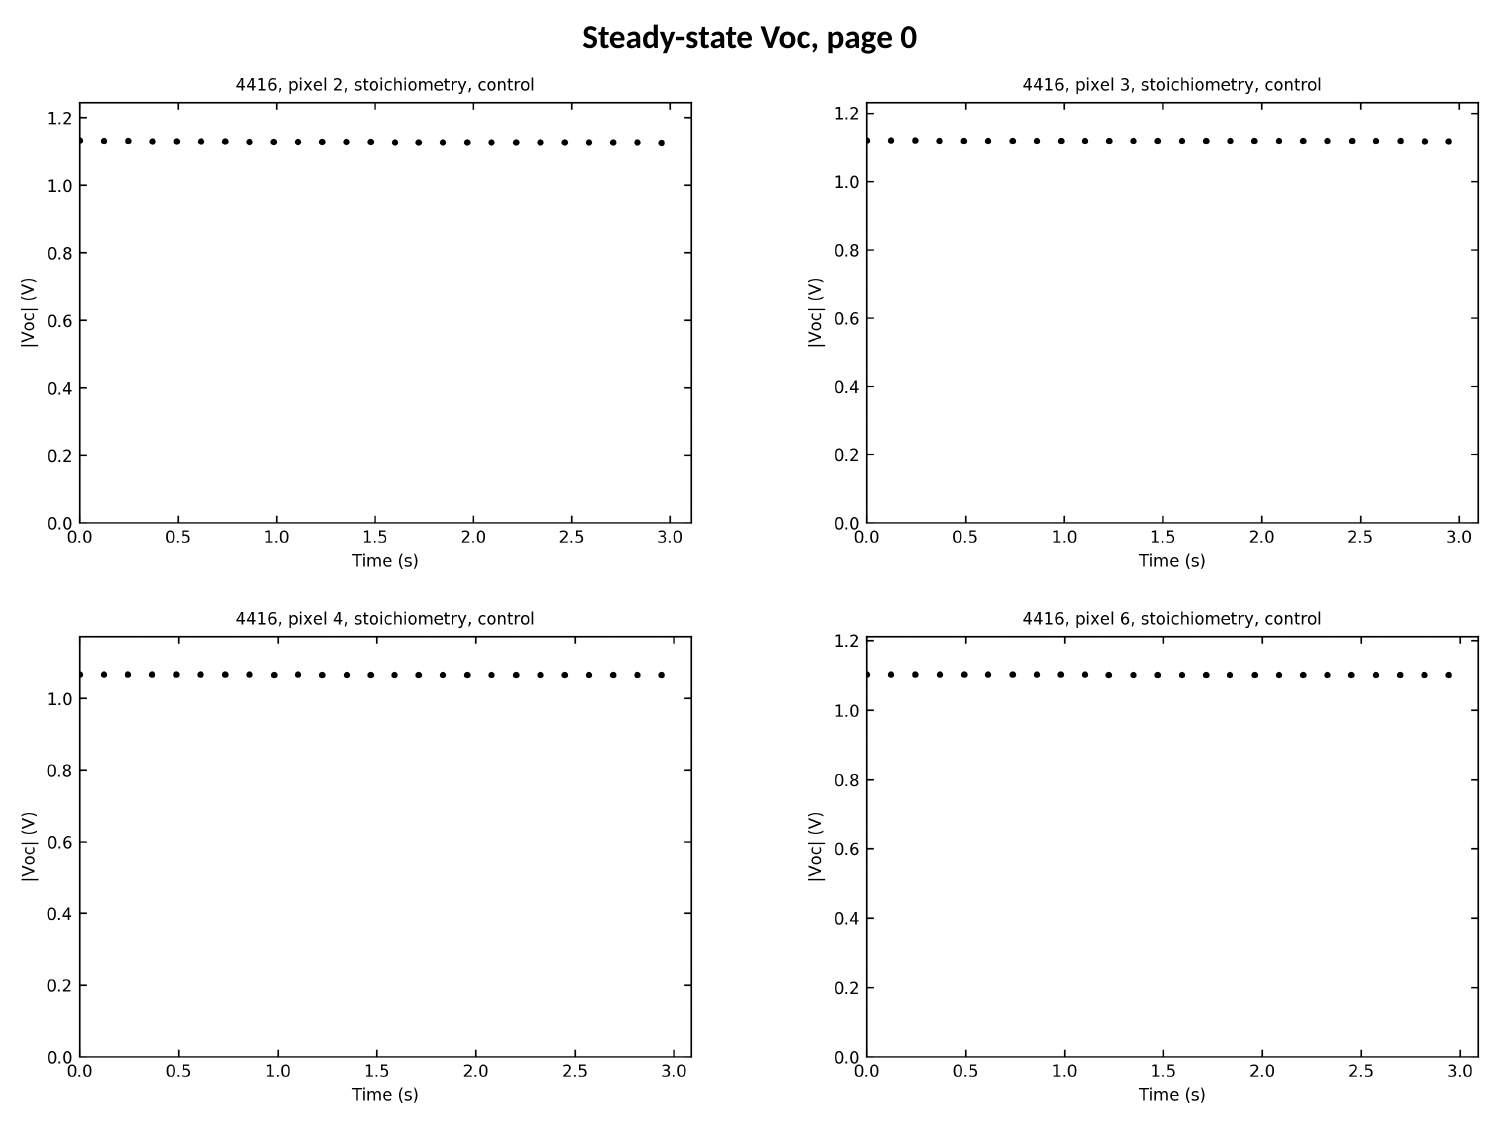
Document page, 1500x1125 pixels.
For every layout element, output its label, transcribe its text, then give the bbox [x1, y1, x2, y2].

picture [0, 56, 713, 1125]
picture [787, 56, 1500, 1125]
title Steady-state Voc, page 0 [0, 0, 1500, 75]
